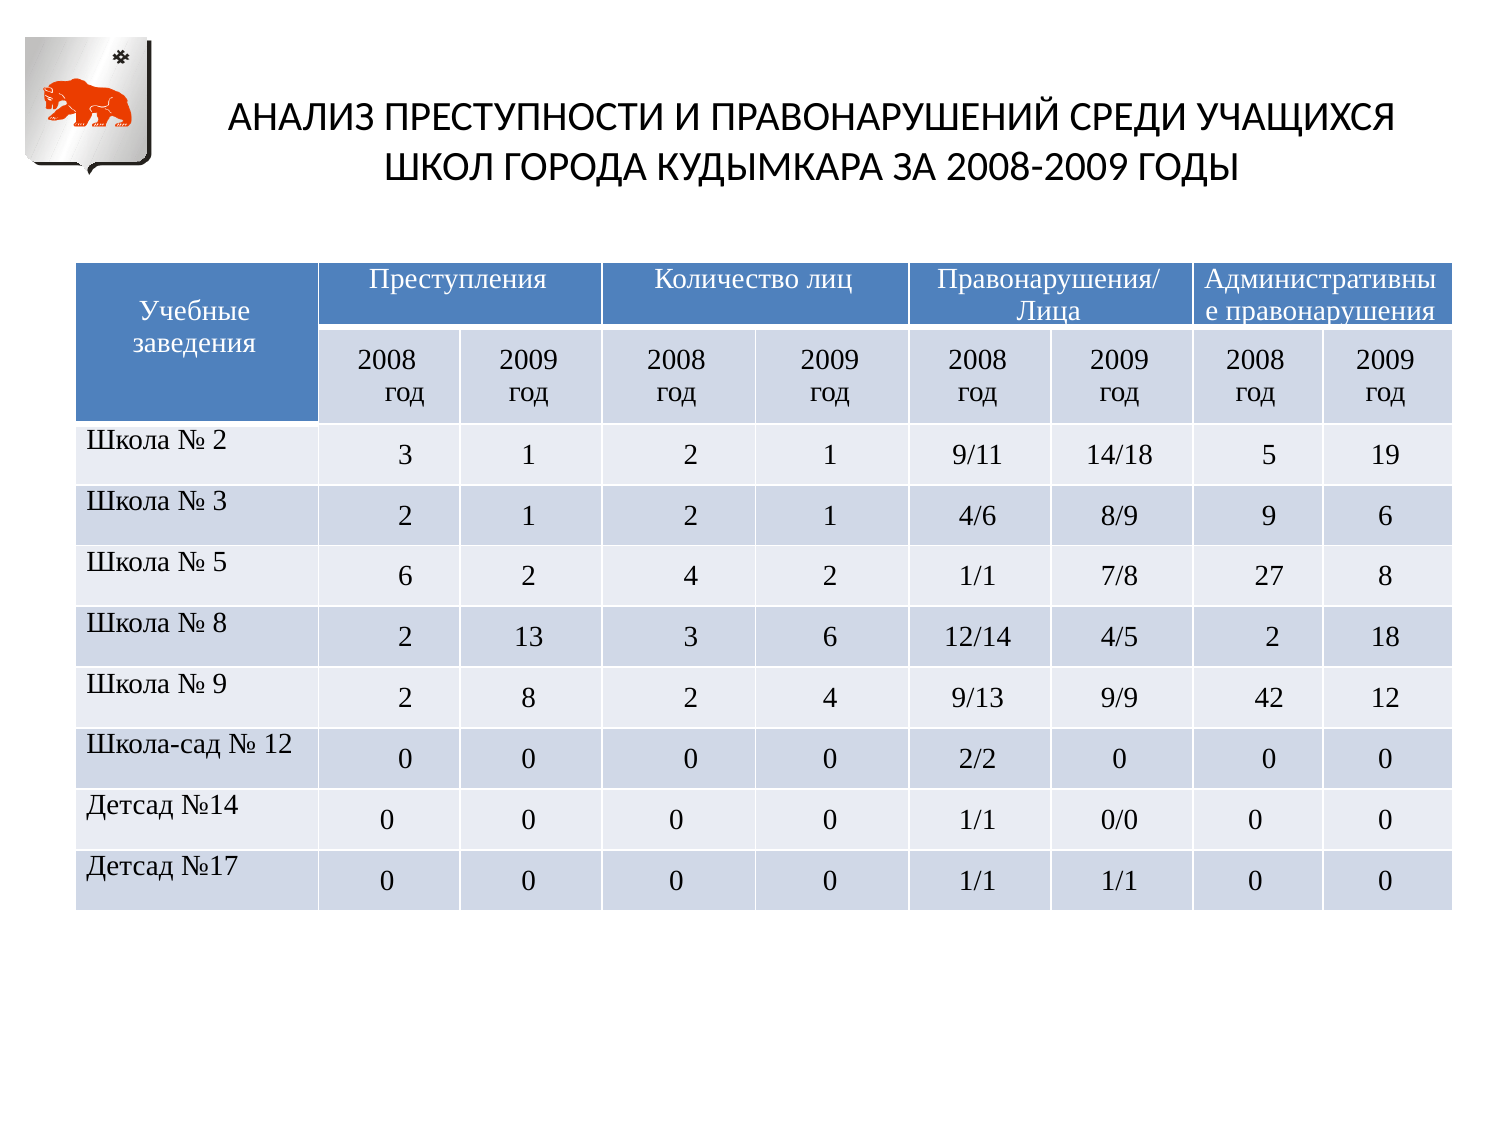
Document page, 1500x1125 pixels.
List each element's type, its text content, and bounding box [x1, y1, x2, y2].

table_cell 12/14 [910, 607, 1050, 666]
table_cell 1 [461, 425, 601, 484]
table_cell 0 [603, 729, 755, 788]
table_cell 1/1 [910, 790, 1050, 849]
table_cell 27 [1194, 546, 1322, 605]
table_header Правонарушения/ Лица [910, 263, 1192, 324]
table_cell 18 [1324, 607, 1452, 666]
table_cell 0 [1052, 729, 1192, 788]
table_cell 7/8 [1052, 546, 1192, 605]
table_cell 19 [1324, 425, 1452, 484]
table_cell 0 [461, 790, 601, 849]
table_cell 8 [461, 668, 601, 727]
table_cell 2 [319, 668, 459, 727]
table_cell 4 [756, 668, 908, 727]
table_cell 2009 год [1052, 330, 1192, 423]
table_cell 2009 год [461, 330, 601, 423]
table_cell 2 [319, 607, 459, 666]
table_cell 2008 год [319, 330, 459, 423]
table_cell 1 [756, 486, 908, 545]
table_cell 0 [461, 851, 601, 910]
table_cell 1/1 [910, 851, 1050, 910]
table_cell 2008 год [603, 330, 755, 423]
table_cell 2 [603, 486, 755, 545]
table_cell Школа-сад № 12 [76, 729, 318, 788]
table_cell 9 [1194, 486, 1322, 545]
table_cell 1 [756, 425, 908, 484]
table_cell 0 [756, 851, 908, 910]
table_cell 9/13 [910, 668, 1050, 727]
table_cell 2 [319, 486, 459, 545]
table_cell 8/9 [1052, 486, 1192, 545]
table_cell Школа № 8 [76, 607, 318, 666]
table_cell 2 [603, 425, 755, 484]
table_cell 0 [319, 851, 459, 910]
table_cell Школа № 5 [76, 546, 318, 605]
table_cell 5 [1194, 425, 1322, 484]
title АНАЛИЗ ПРЕСТУПНОСТИ И ПРАВОНАРУШЕНИЙ СРЕДИ УЧАЩИХСЯ ШКОЛ ГОРОДА КУДЫМКАРА ЗА 2008-2009 ГОДЫ [199, 45, 1425, 233]
table_cell Детсад №17 [76, 851, 318, 910]
table_cell 2008 год [910, 330, 1050, 423]
table_cell 2/2 [910, 729, 1050, 788]
table_cell 42 [1194, 668, 1322, 727]
table_cell 1/1 [910, 546, 1050, 605]
table_cell 0 [756, 729, 908, 788]
table_cell 2 [1194, 607, 1322, 666]
table_cell 0/0 [1052, 790, 1192, 849]
table_cell 2 [756, 546, 908, 605]
table_header Учебные заведения [76, 263, 318, 421]
table_cell 1/1 [1052, 851, 1192, 910]
table_cell 6 [756, 607, 908, 666]
table_cell 6 [319, 546, 459, 605]
table_cell 0 [1324, 851, 1452, 910]
table_cell Школа № 9 [76, 668, 318, 727]
table_cell 0 [603, 790, 755, 849]
table_cell 0 [1194, 851, 1322, 910]
table_cell 4/6 [910, 486, 1050, 545]
table_cell Школа № 2 [76, 427, 318, 484]
table_cell 2 [461, 546, 601, 605]
table_cell 4/5 [1052, 607, 1192, 666]
table_cell 2008 год [1194, 330, 1322, 423]
table_cell 6 [1324, 486, 1452, 545]
table_cell 3 [319, 425, 459, 484]
table_header Административные правонарушения [1194, 263, 1452, 324]
table_cell Детсад №14 [76, 790, 318, 849]
table_cell 0 [319, 790, 459, 849]
table_cell 0 [756, 790, 908, 849]
table_cell 3 [603, 607, 755, 666]
table_cell 12 [1324, 668, 1452, 727]
table_cell 0 [461, 729, 601, 788]
picture [23, 34, 153, 176]
table_cell 9/9 [1052, 668, 1192, 727]
table_cell 0 [1324, 729, 1452, 788]
table_cell 2009 год [756, 330, 908, 423]
table_cell 14/18 [1052, 425, 1192, 484]
table_cell 13 [461, 607, 601, 666]
table_cell 2 [603, 668, 755, 727]
table_cell 1 [461, 486, 601, 545]
table_cell 9/11 [910, 425, 1050, 484]
table_header Количество лиц [603, 263, 908, 324]
table_cell 4 [603, 546, 755, 605]
table_cell 0 [1324, 790, 1452, 849]
table_cell 0 [319, 729, 459, 788]
table_cell 2009 год [1324, 330, 1452, 423]
table_cell 8 [1324, 546, 1452, 605]
table_cell Школа № 3 [76, 486, 318, 545]
table_cell 0 [1194, 729, 1322, 788]
table_cell 0 [1194, 790, 1322, 849]
table_header Преступления [319, 263, 601, 324]
table_cell 0 [603, 851, 755, 910]
